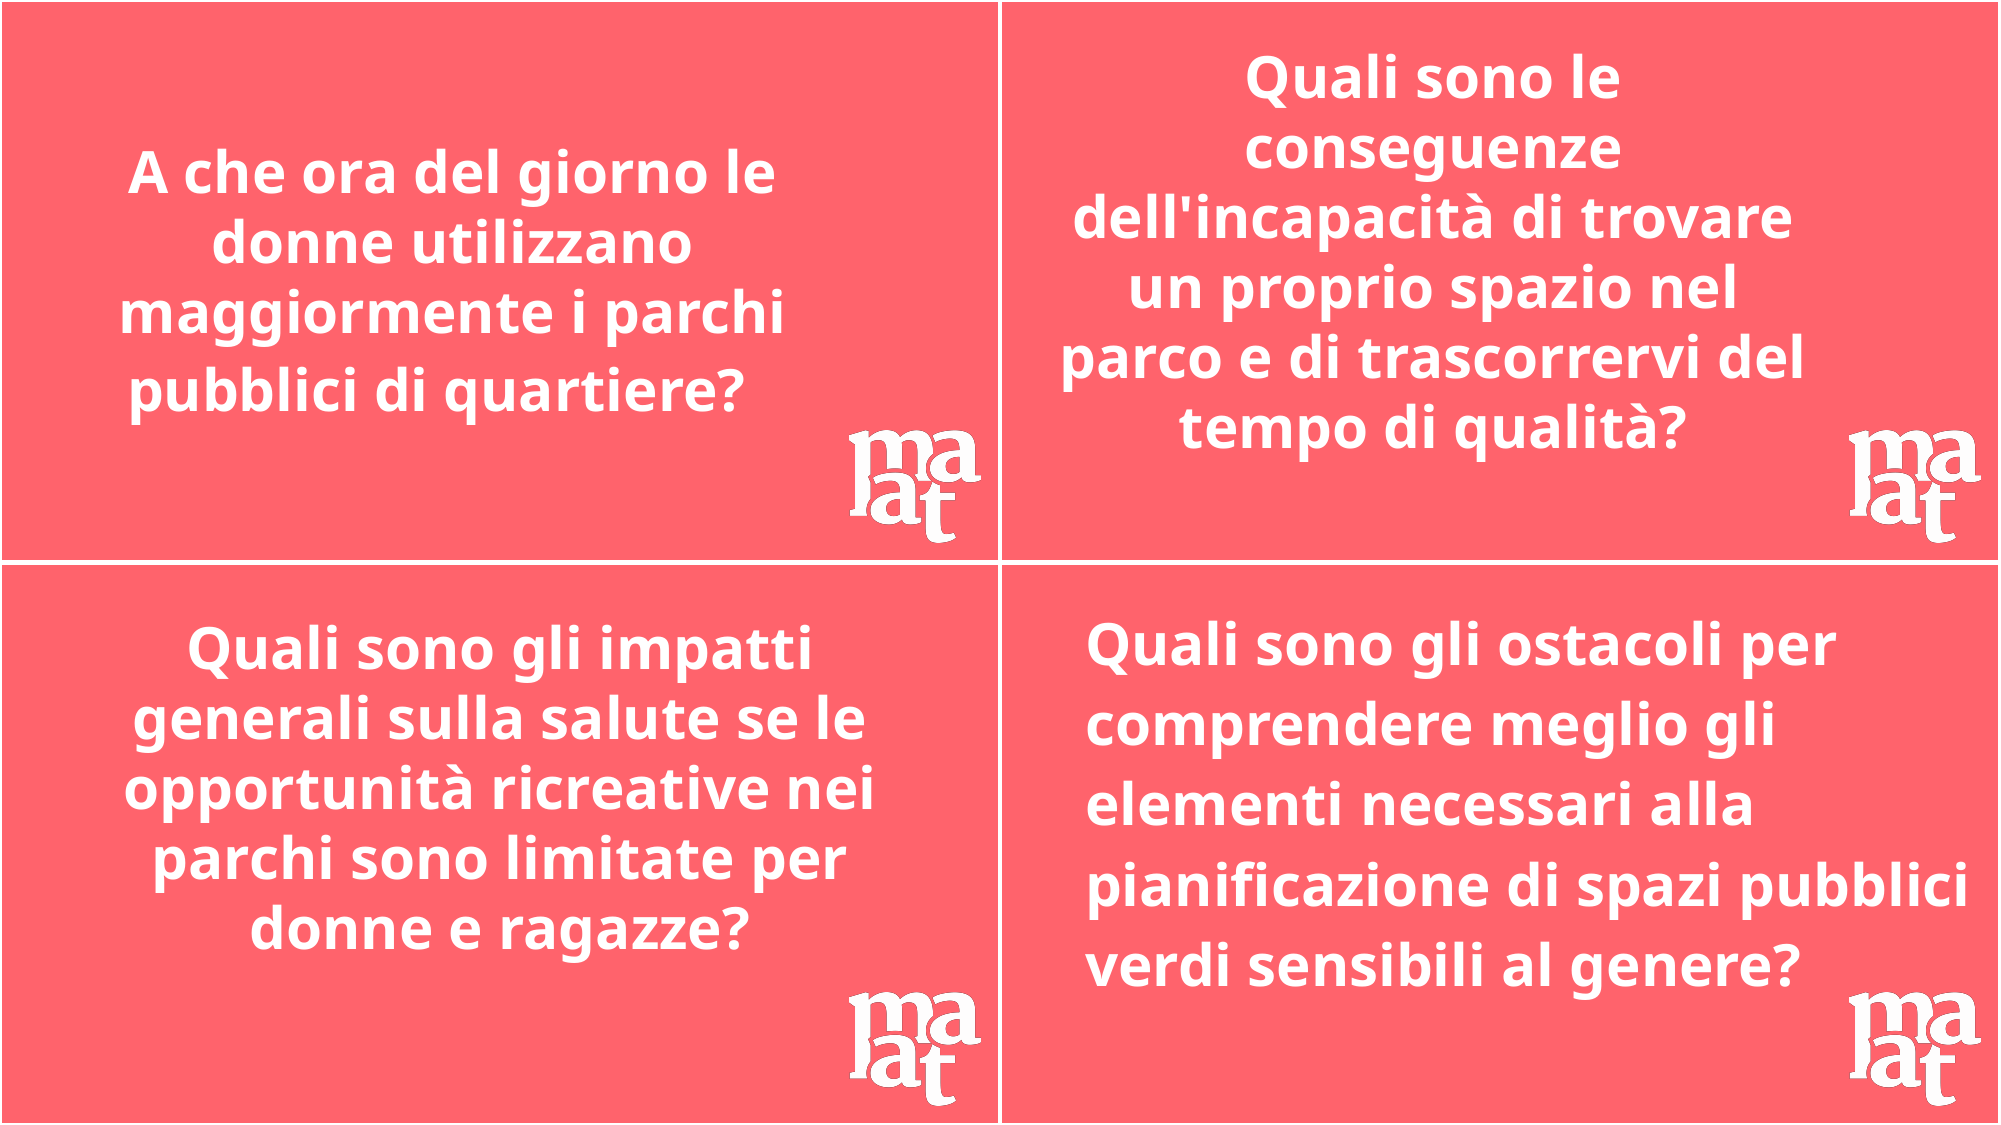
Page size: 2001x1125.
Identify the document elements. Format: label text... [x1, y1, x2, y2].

text_box Quali sono gli impatti generali sulla salute se le opportunità ricreative nei parchi sono limitate per donne e ragazze? [102, 603, 898, 969]
text_box A che ora del giorno le donne utilizzano maggiormente i parchi pubblici di quartiere? [70, 127, 835, 433]
text_box Quali sono gli ostacoli per comprendere meglio gli elementi necessari alla pianificazione di spazi pubblici verdi sensibili al genere? [1070, 588, 2000, 1101]
text_box [0, 0, 999, 562]
picture [1849, 992, 1981, 1106]
picture [1849, 430, 1981, 544]
text_box Quali sono le conseguenze dell'incapacità di trovare un proprio spazio nel parco e di trascorrervi del tempo di qualità? [1035, 32, 1832, 468]
text_box [999, 0, 2000, 562]
picture [849, 430, 981, 544]
text_box [999, 562, 2000, 1125]
text_box [0, 562, 999, 1125]
picture [849, 992, 981, 1106]
